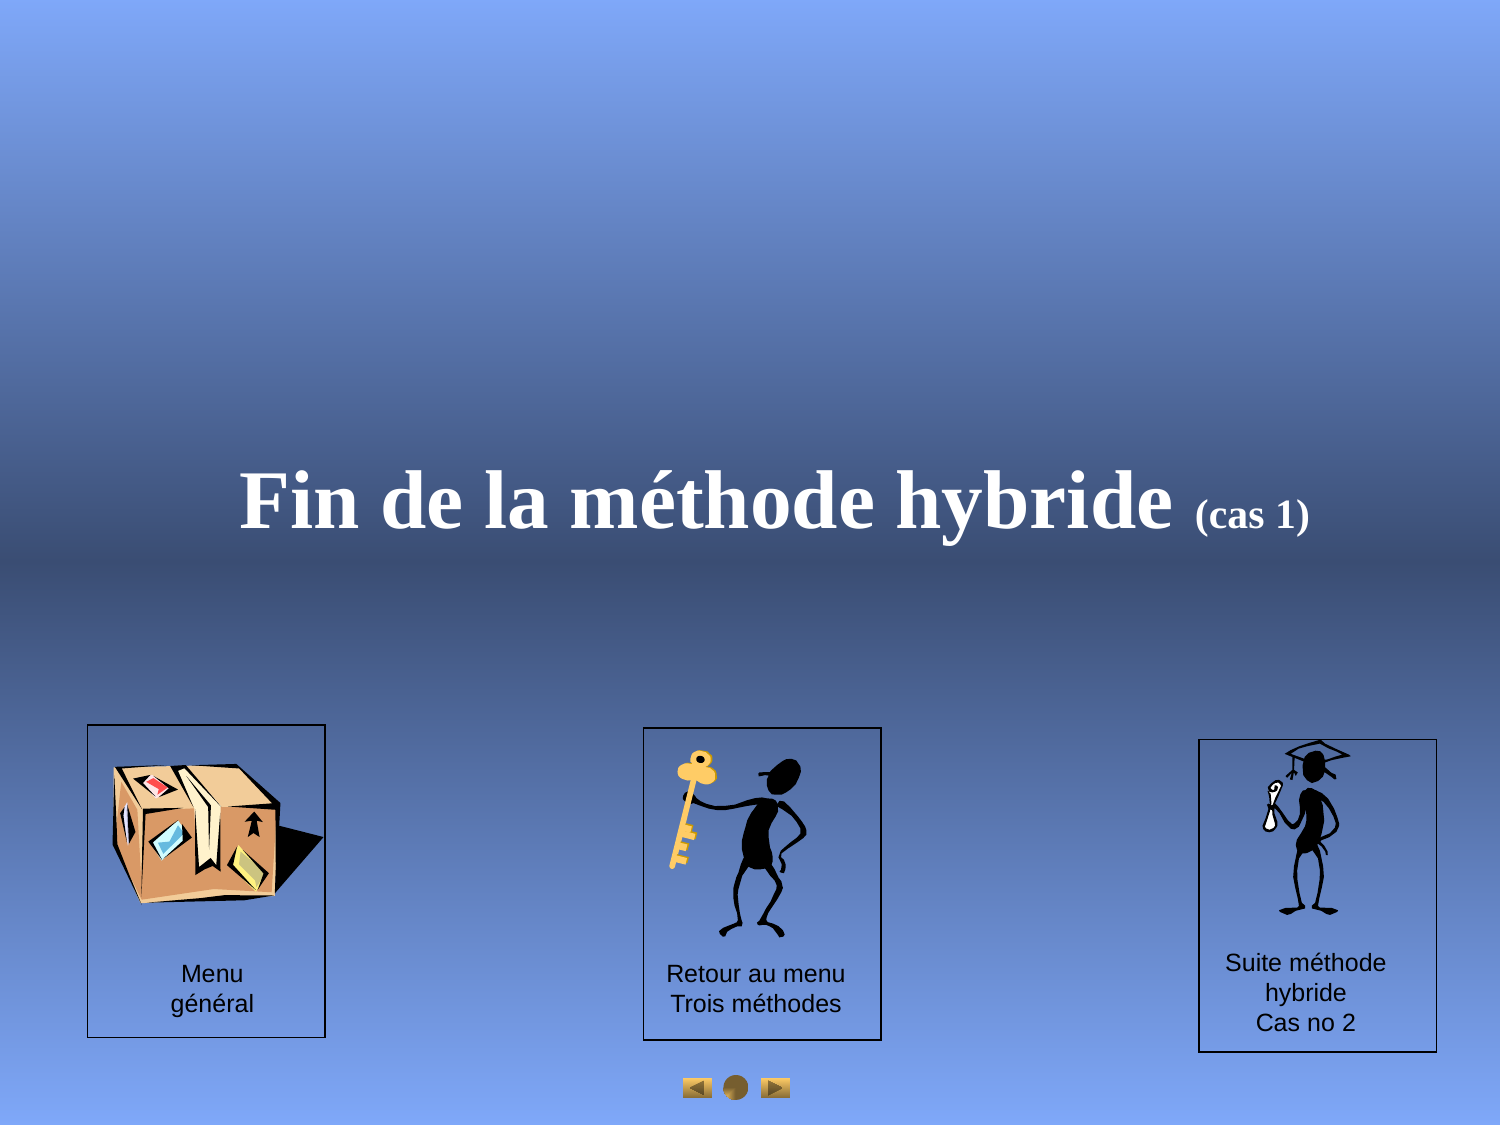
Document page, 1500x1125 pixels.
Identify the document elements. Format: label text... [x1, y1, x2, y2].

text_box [1193, 739, 1419, 1045]
text_box [87, 724, 325, 1038]
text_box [643, 749, 869, 1025]
text_box [1198, 739, 1437, 1053]
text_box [112, 762, 325, 907]
text_box [643, 727, 882, 1041]
text_box Fin de la méthode hybride (cas 1) [187, 437, 1363, 553]
